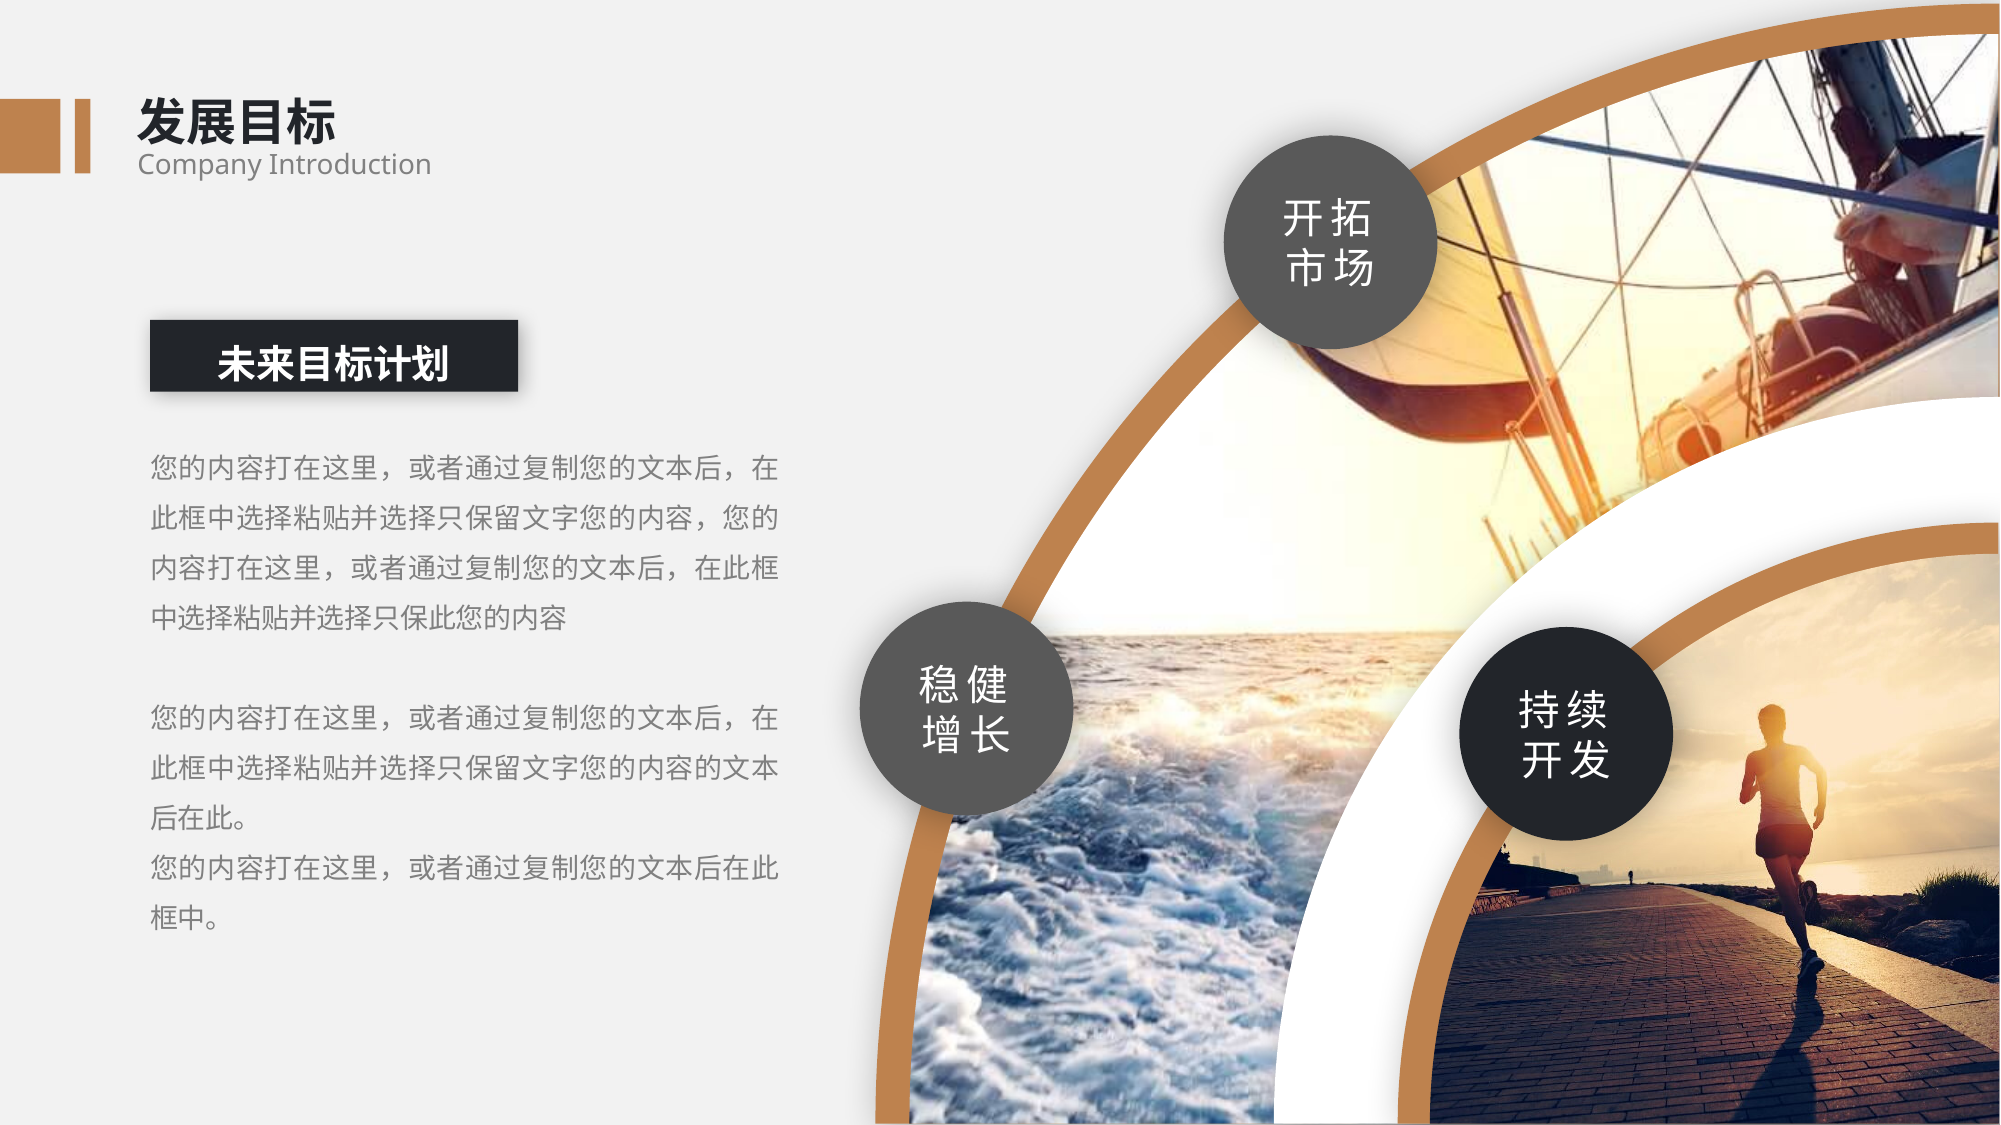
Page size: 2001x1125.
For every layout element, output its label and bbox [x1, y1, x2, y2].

text_box [119, 83, 643, 189]
text_box [150, 319, 780, 940]
text_box [859, 3, 2000, 1124]
